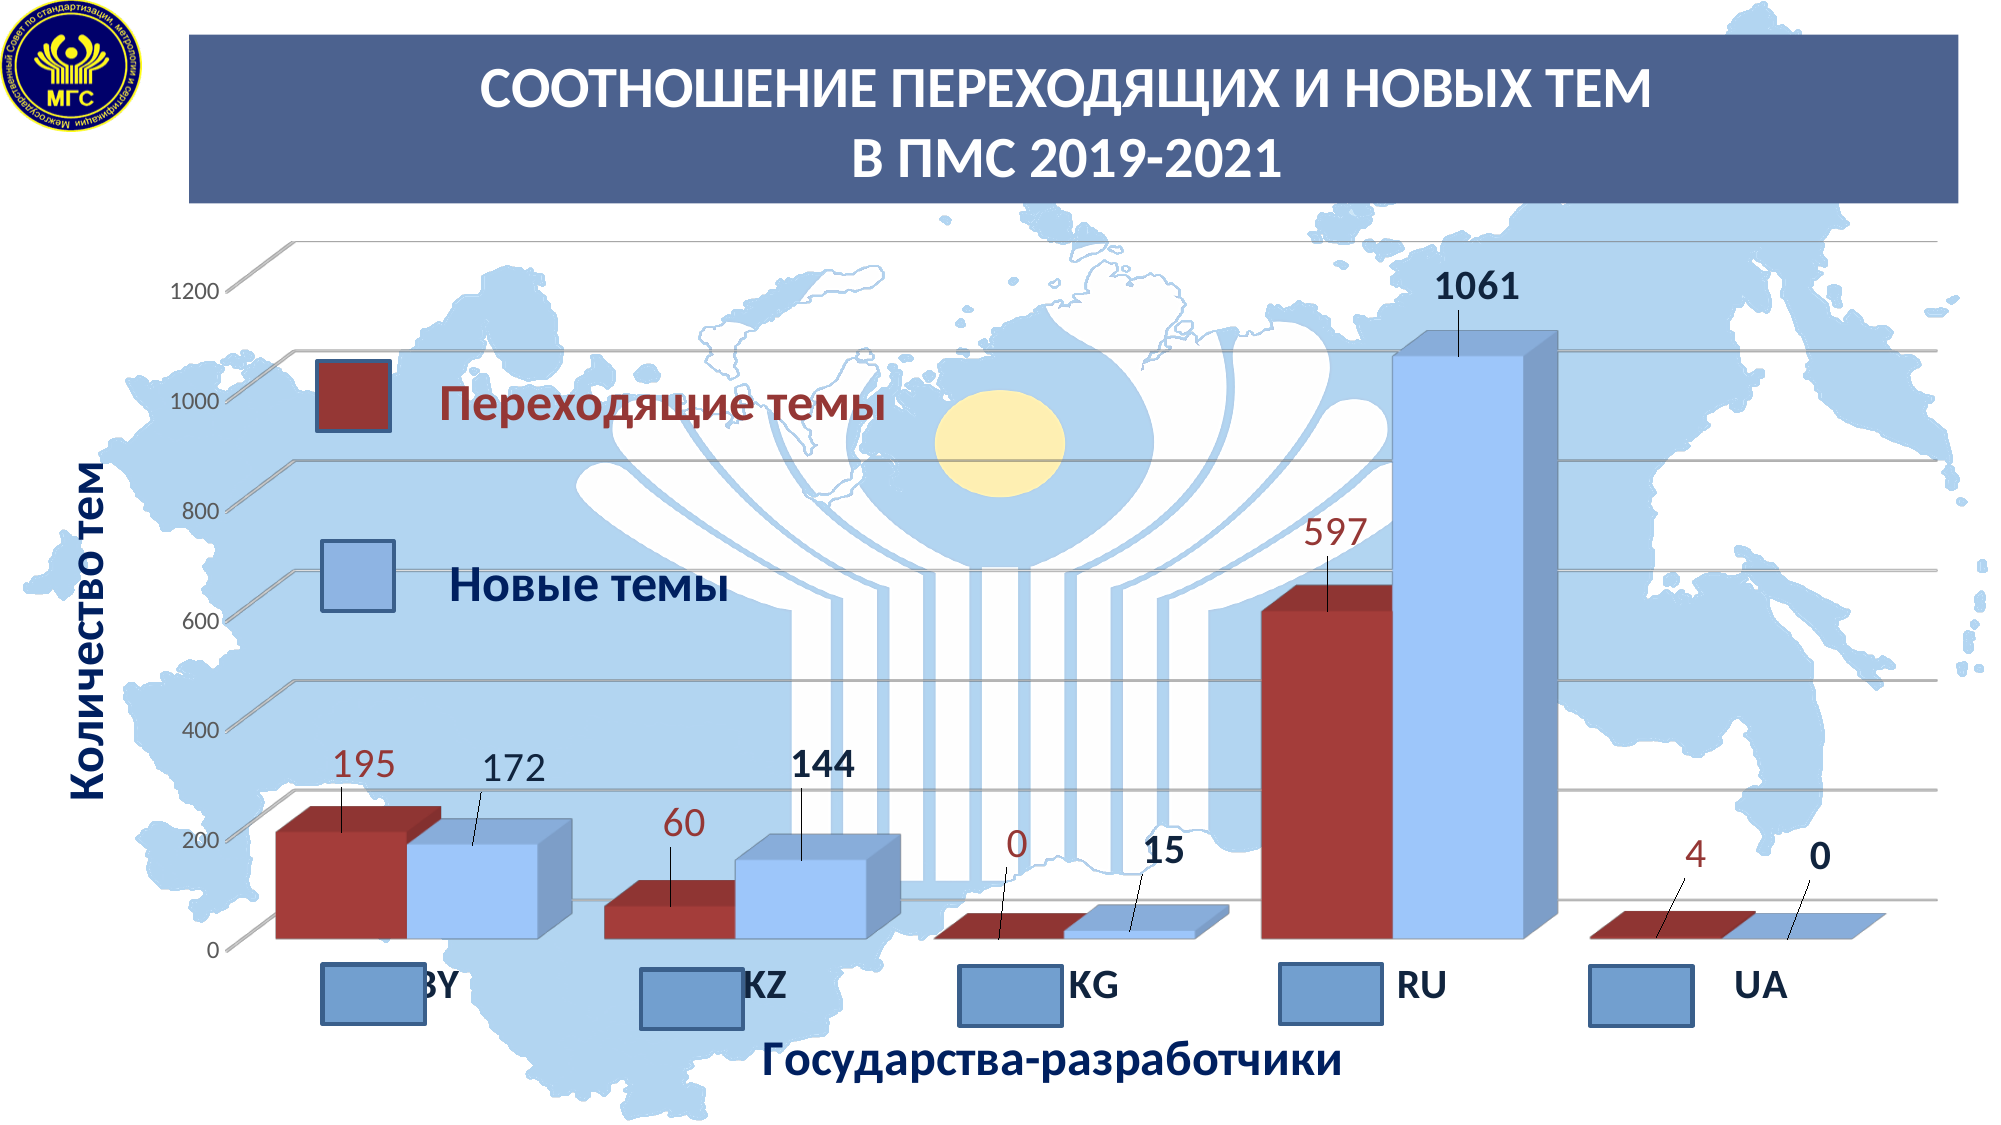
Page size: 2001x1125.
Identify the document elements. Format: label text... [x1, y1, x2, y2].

title СООТНОШЕНИЕ ПЕРЕХОДЯЩИХ И НОВЫХ ТЕМ В ПМС 2019-2021 [189, 34, 1959, 204]
chart [42, 226, 1952, 1104]
picture [0, 0, 143, 133]
